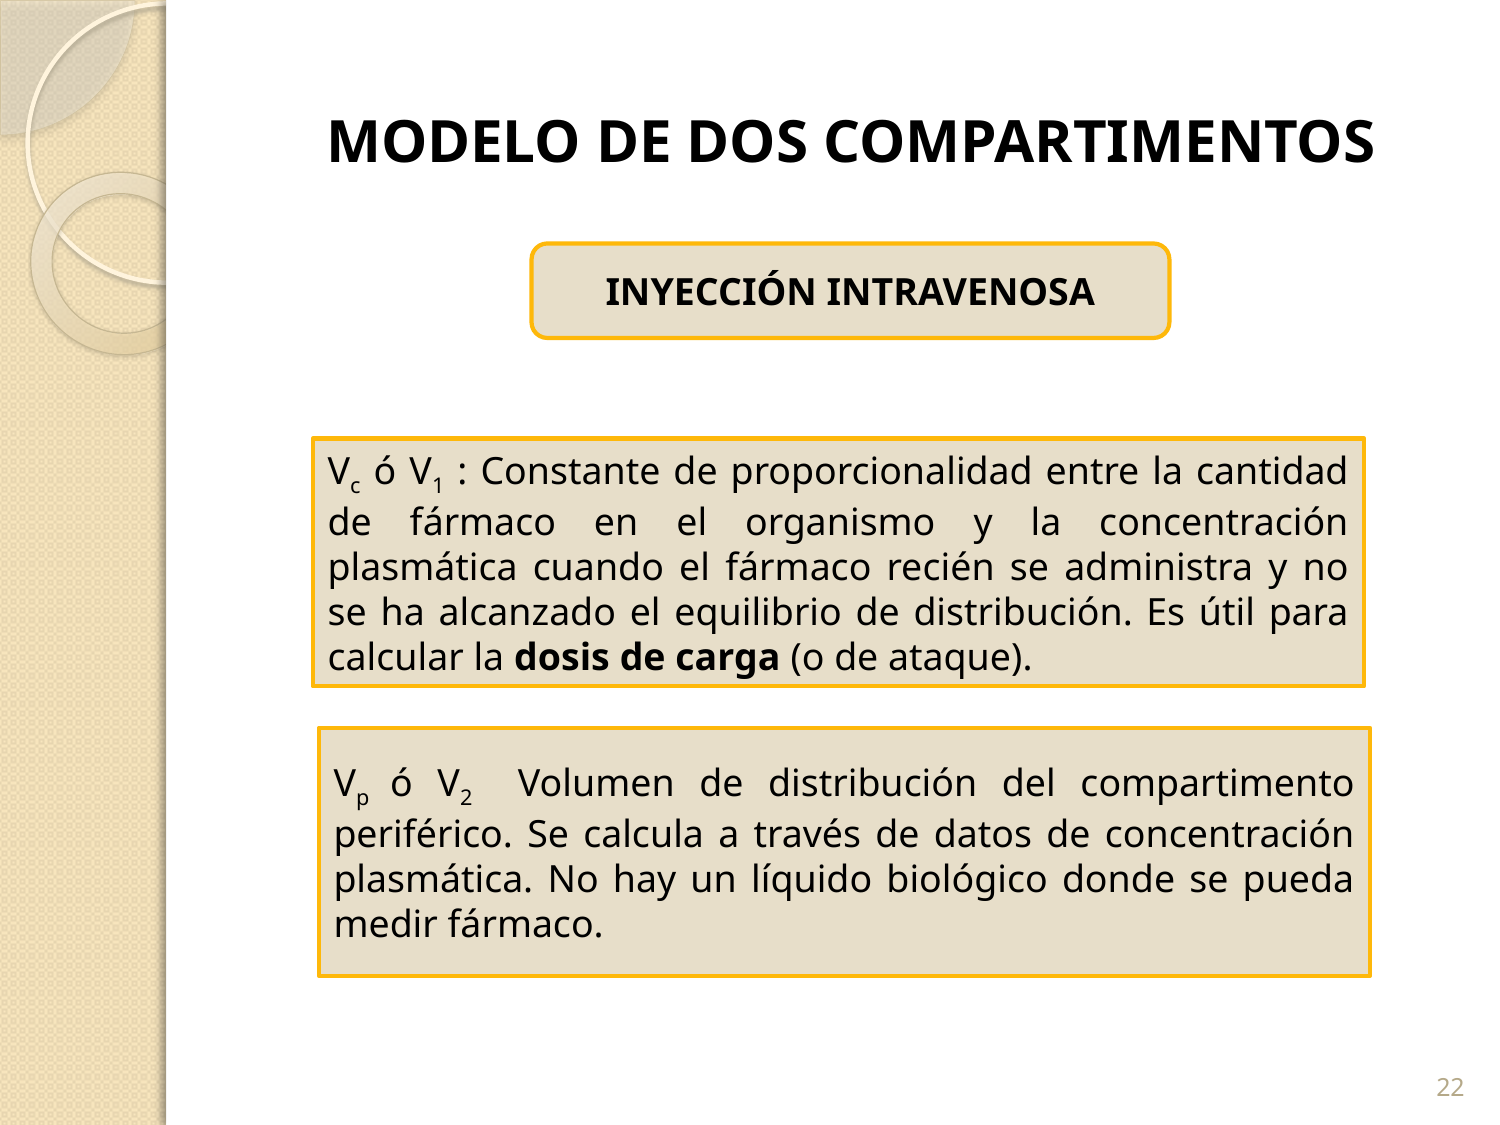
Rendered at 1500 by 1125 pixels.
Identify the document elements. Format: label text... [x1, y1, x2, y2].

slide_number 22 [1413, 1034, 1488, 1113]
text_box INYECCIÓN INTRAVENOSA [529, 241, 1172, 341]
text_box Vc ó V1 : Constante de proporcionalidad entre la cantidad de fármaco en el organismo y la concentración plasmática cuando el fármaco recién se administra y no se ha alcanzado el equilibrio de distribución. Es útil para calcular la dosis de carga (o de ataque). [311, 436, 1366, 688]
text_box Vp ó V2 Volumen de distribución del compartimento periférico. Se calcula a través de datos de concentración plasmática. No hay un líquido biológico donde se pueda medir fármaco. [317, 726, 1372, 978]
title MODELO DE DOS COMPARTIMENTOS [235, 45, 1466, 233]
